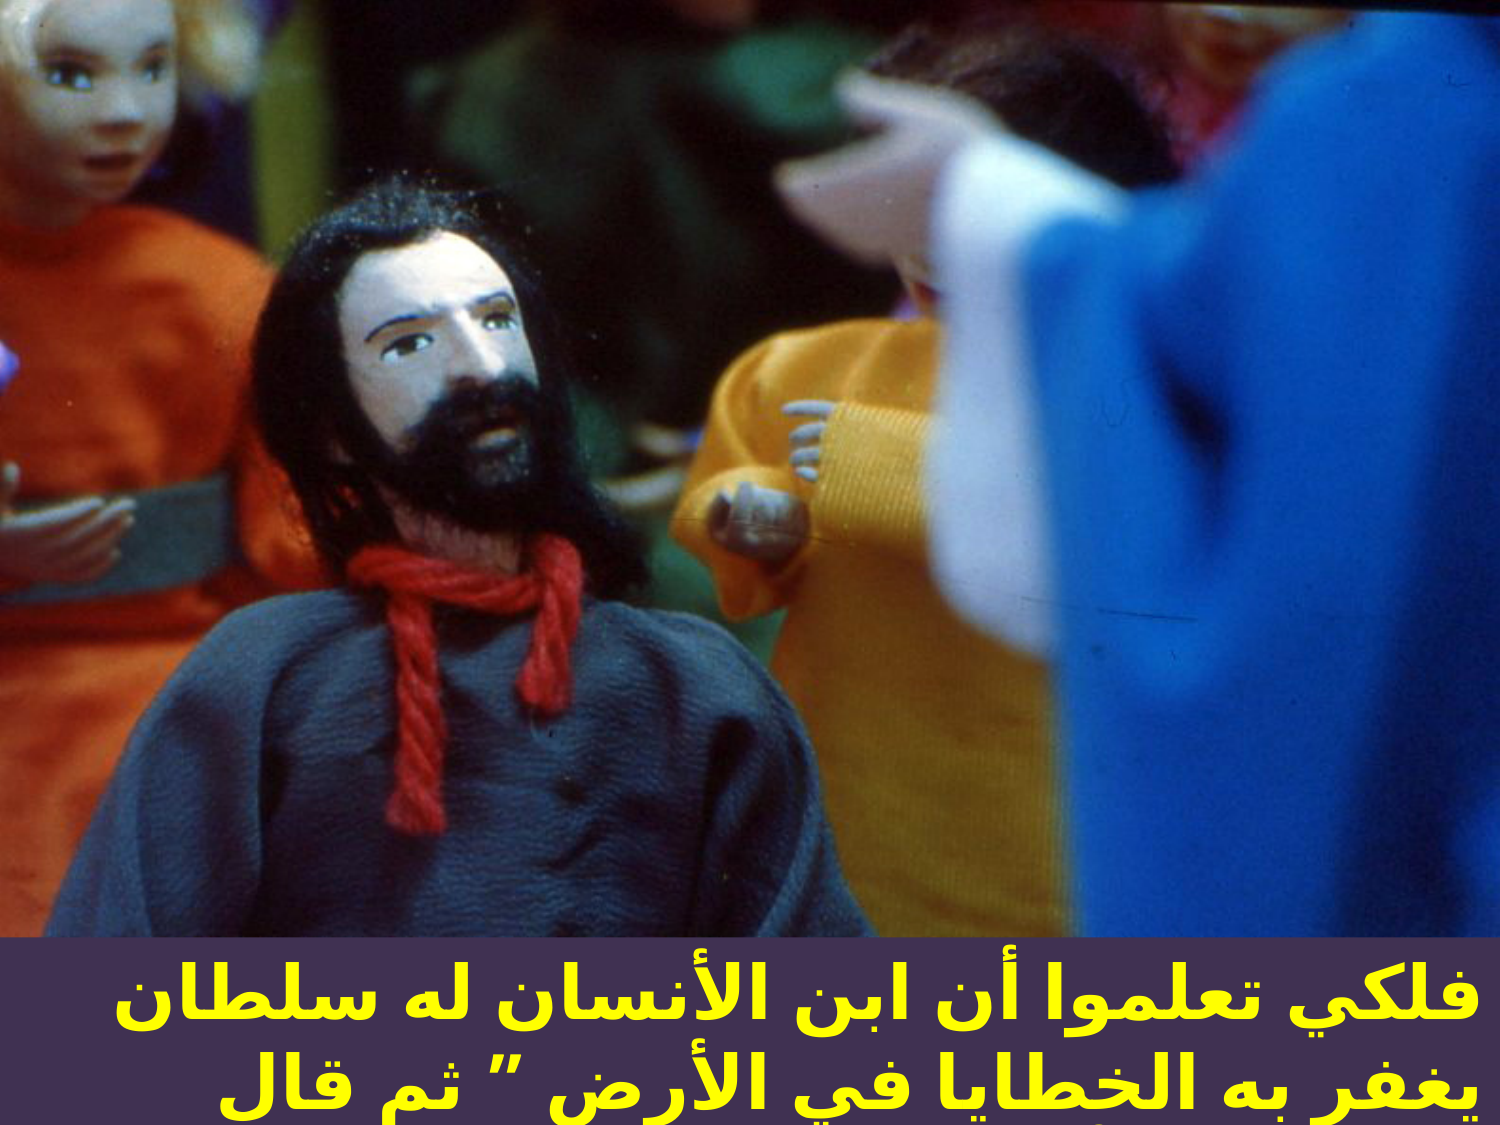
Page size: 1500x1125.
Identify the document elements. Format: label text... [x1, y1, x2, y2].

picture [0, 0, 1500, 938]
text_box فلكي تعلموا أن ابن الأنسان له سلطان يغفر به الخطايا في الأرض ” ثم قال للمقعد : ” أقول لك [0, 946, 1500, 1125]
